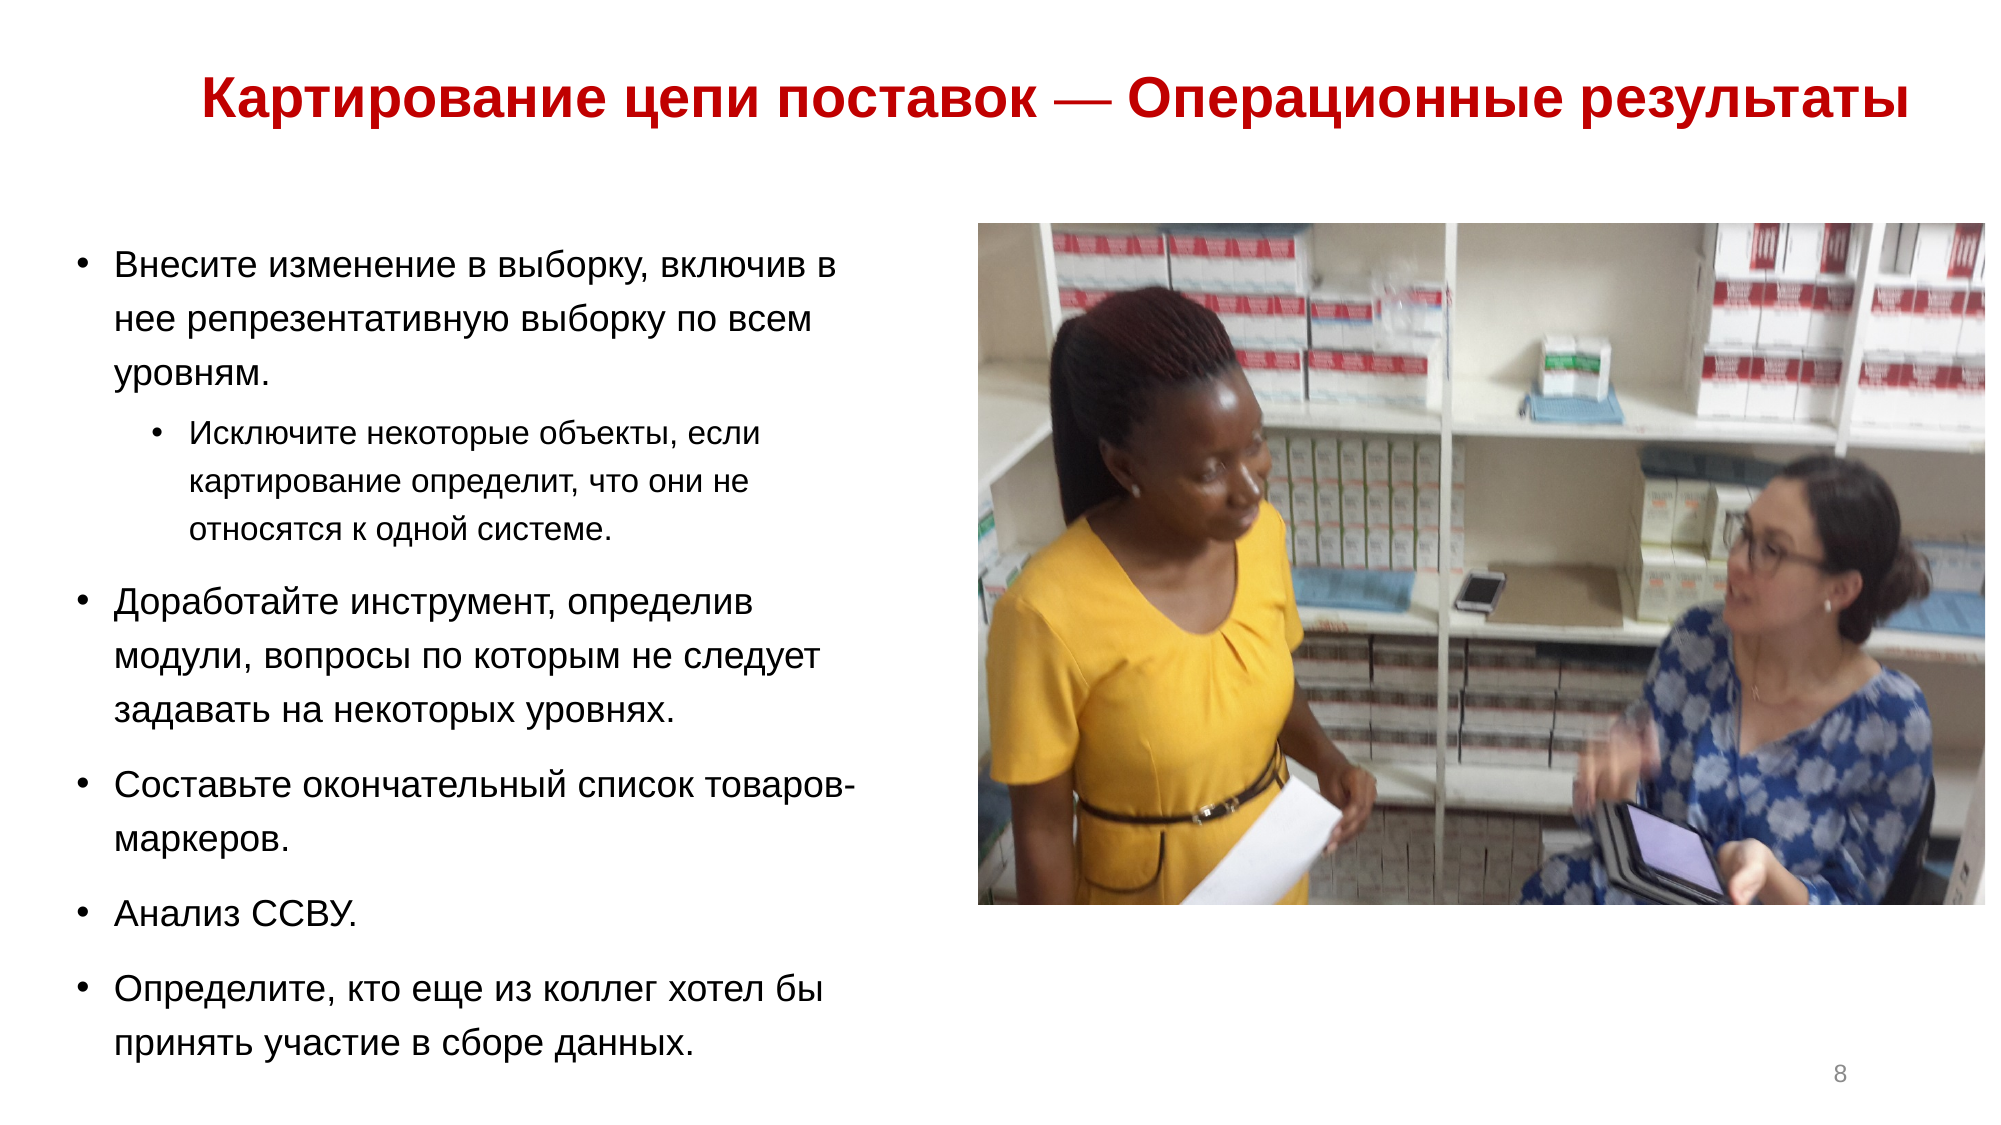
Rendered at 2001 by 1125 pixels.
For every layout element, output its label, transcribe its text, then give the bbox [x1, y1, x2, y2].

slide_number 8 [1412, 1042, 1863, 1103]
picture [978, 223, 1986, 905]
title Картирование цепи поставок — Операционные результаты [170, 22, 1943, 168]
list Внесите изменение в выборку, включив в нее репрезентативную выборку по всем уровням. Исключите некоторые объекты, если картирование определит, что они не относятся к одной системе. Доработайте инструмент, определив модули, вопросы по которым не следует задавать на некоторых уровнях. Составьте окончательный список товаров-маркеров. Анализ ССВУ. Определите, кто еще из коллег хотел бы принять участие в сборе данных. [61, 223, 917, 1125]
